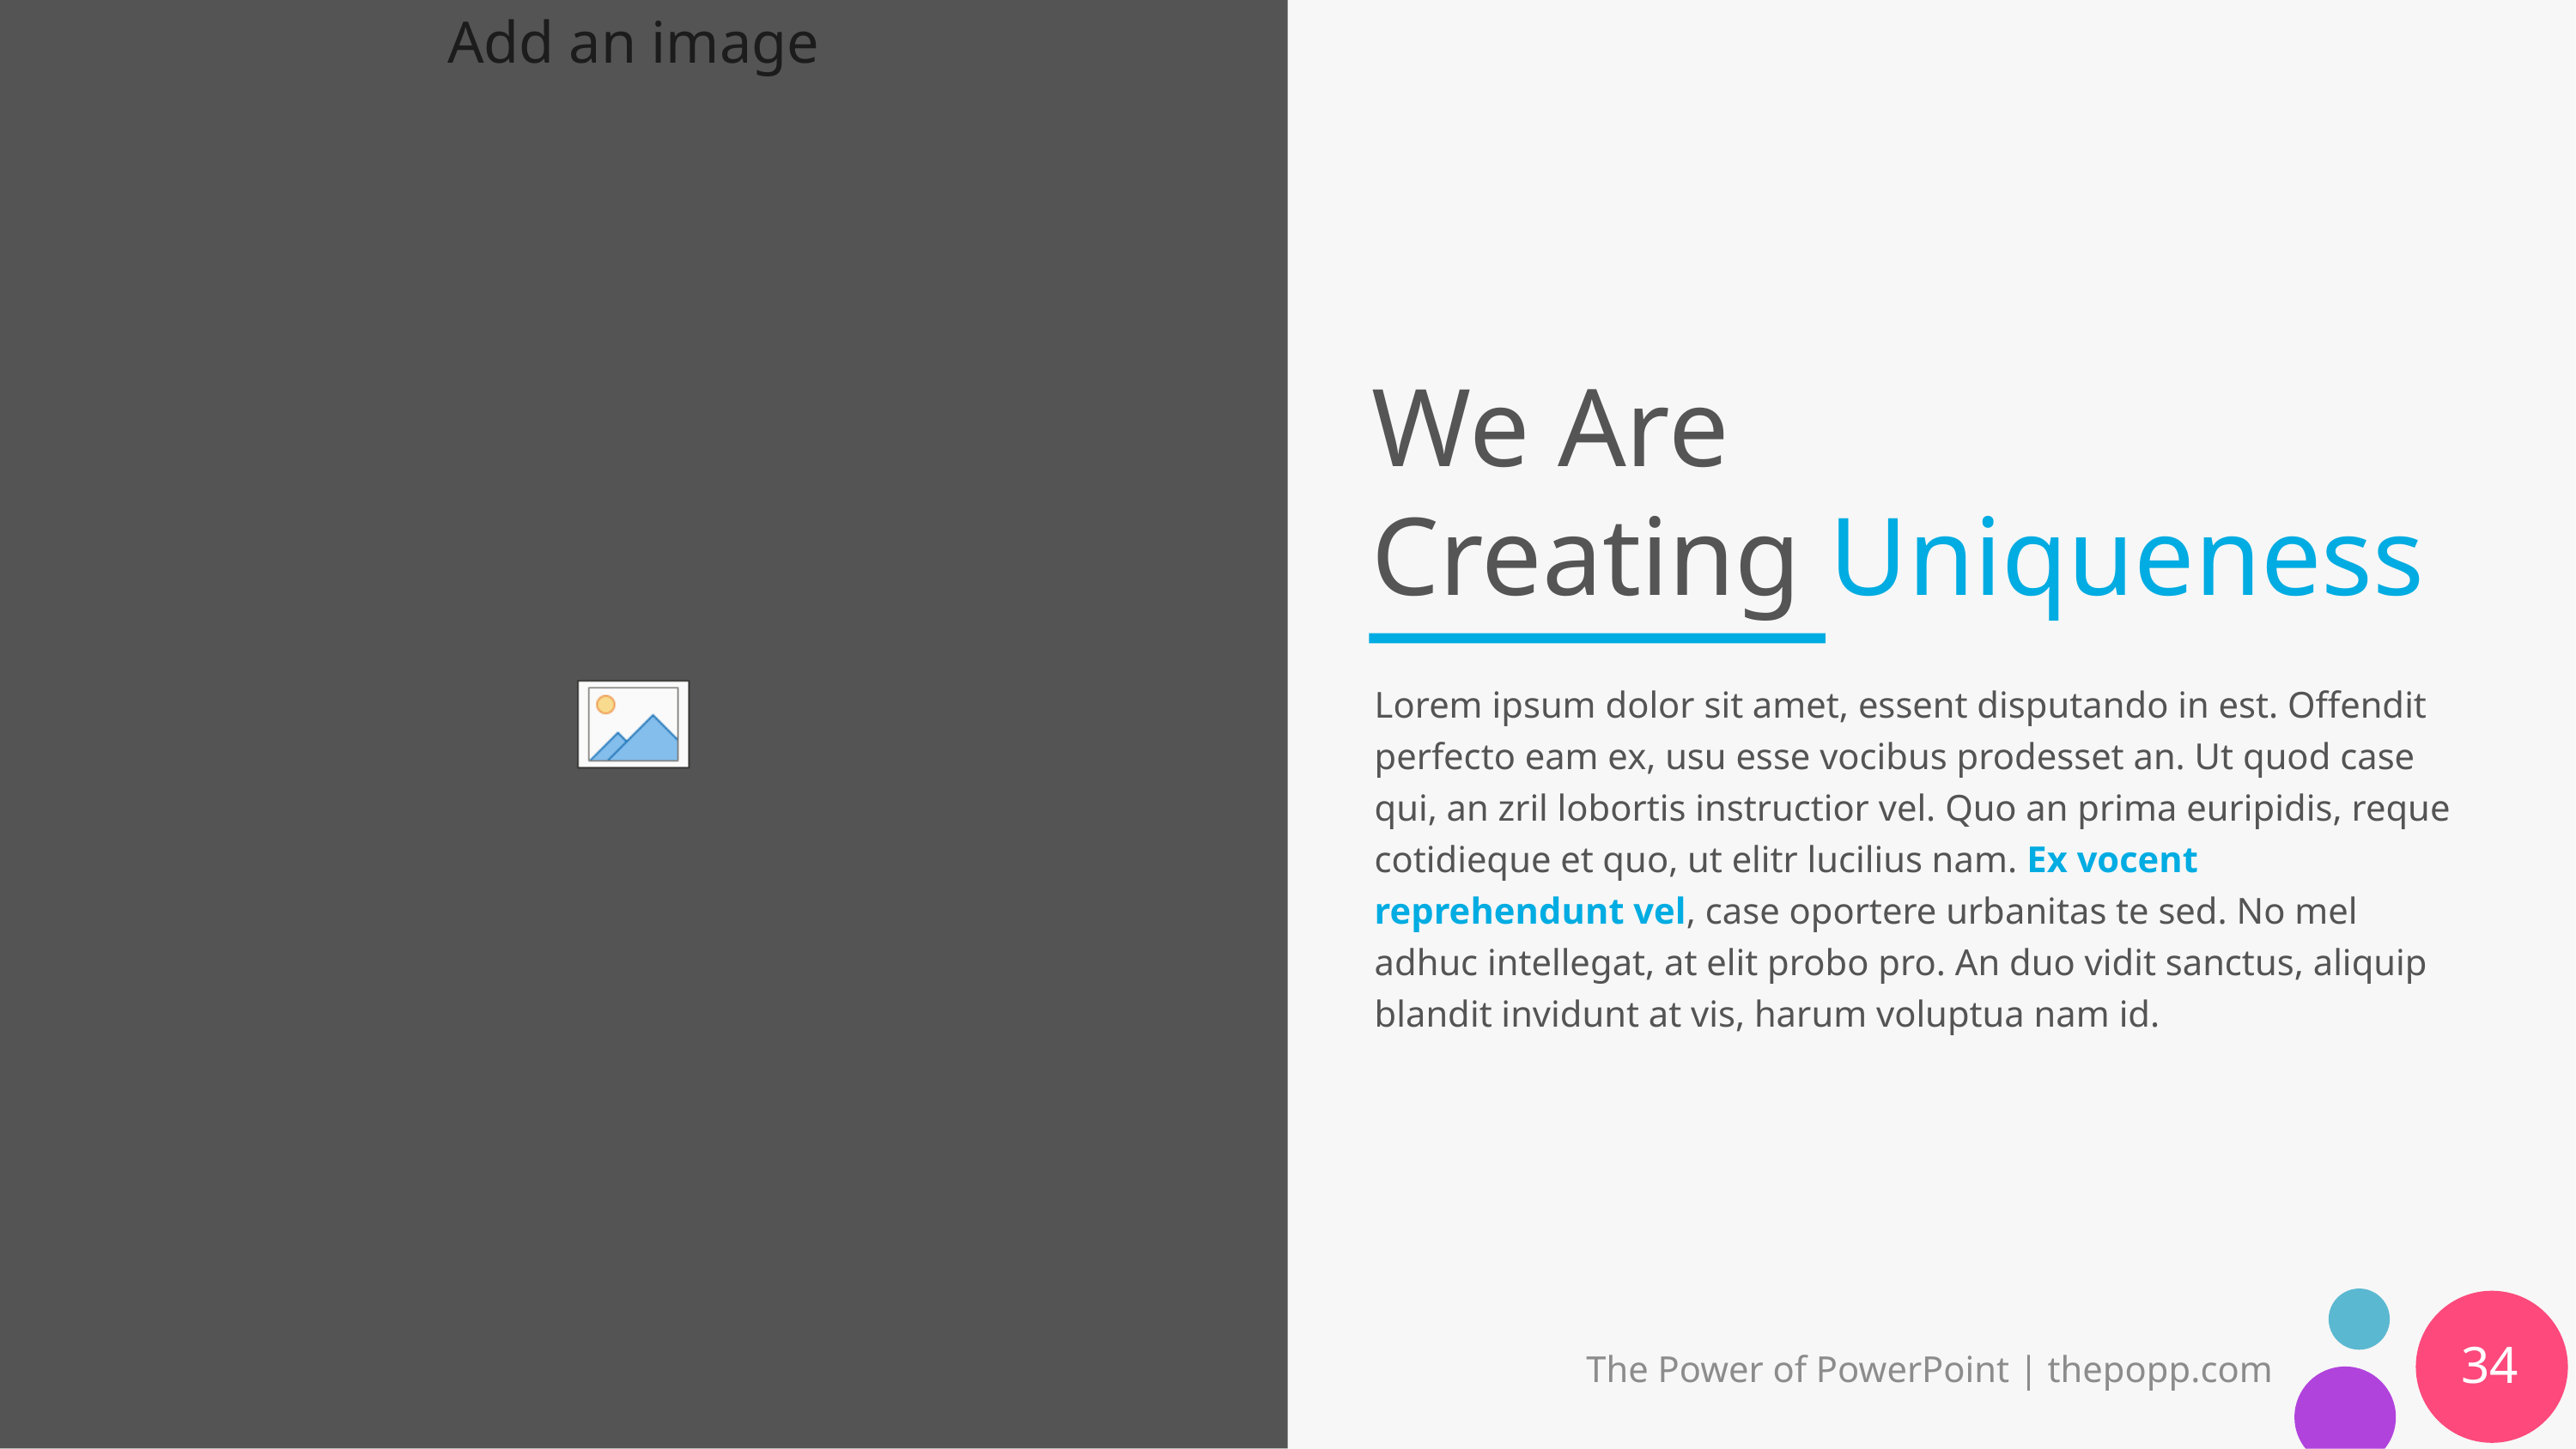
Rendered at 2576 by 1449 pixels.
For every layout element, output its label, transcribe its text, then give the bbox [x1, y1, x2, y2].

slide_number 34 [2414, 1328, 2567, 1406]
picture [0, 0, 1268, 1449]
list Lorem ipsum dolor sit amet, essent disputando in est. Offendit perfecto eam ex, usu esse vocibus prodesset an. Ut quod case qui, an zril lobortis instructior vel. Quo an prima euripidis, reque cotidieque et quo, ut elitr lucilius nam. Ex vocent reprehendunt vel, case oportere urbanitas te sed. No mel adhuc intellegat, at elit probo pro. An duo vidit sanctus, aliquip blandit invidunt at vis, harum voluptua nam id. [1351, 662, 2478, 1088]
footer The Power of PowerPoint | thepopp.com [1479, 1332, 2296, 1410]
title We Are Creating Uniqueness [1348, 191, 2475, 628]
